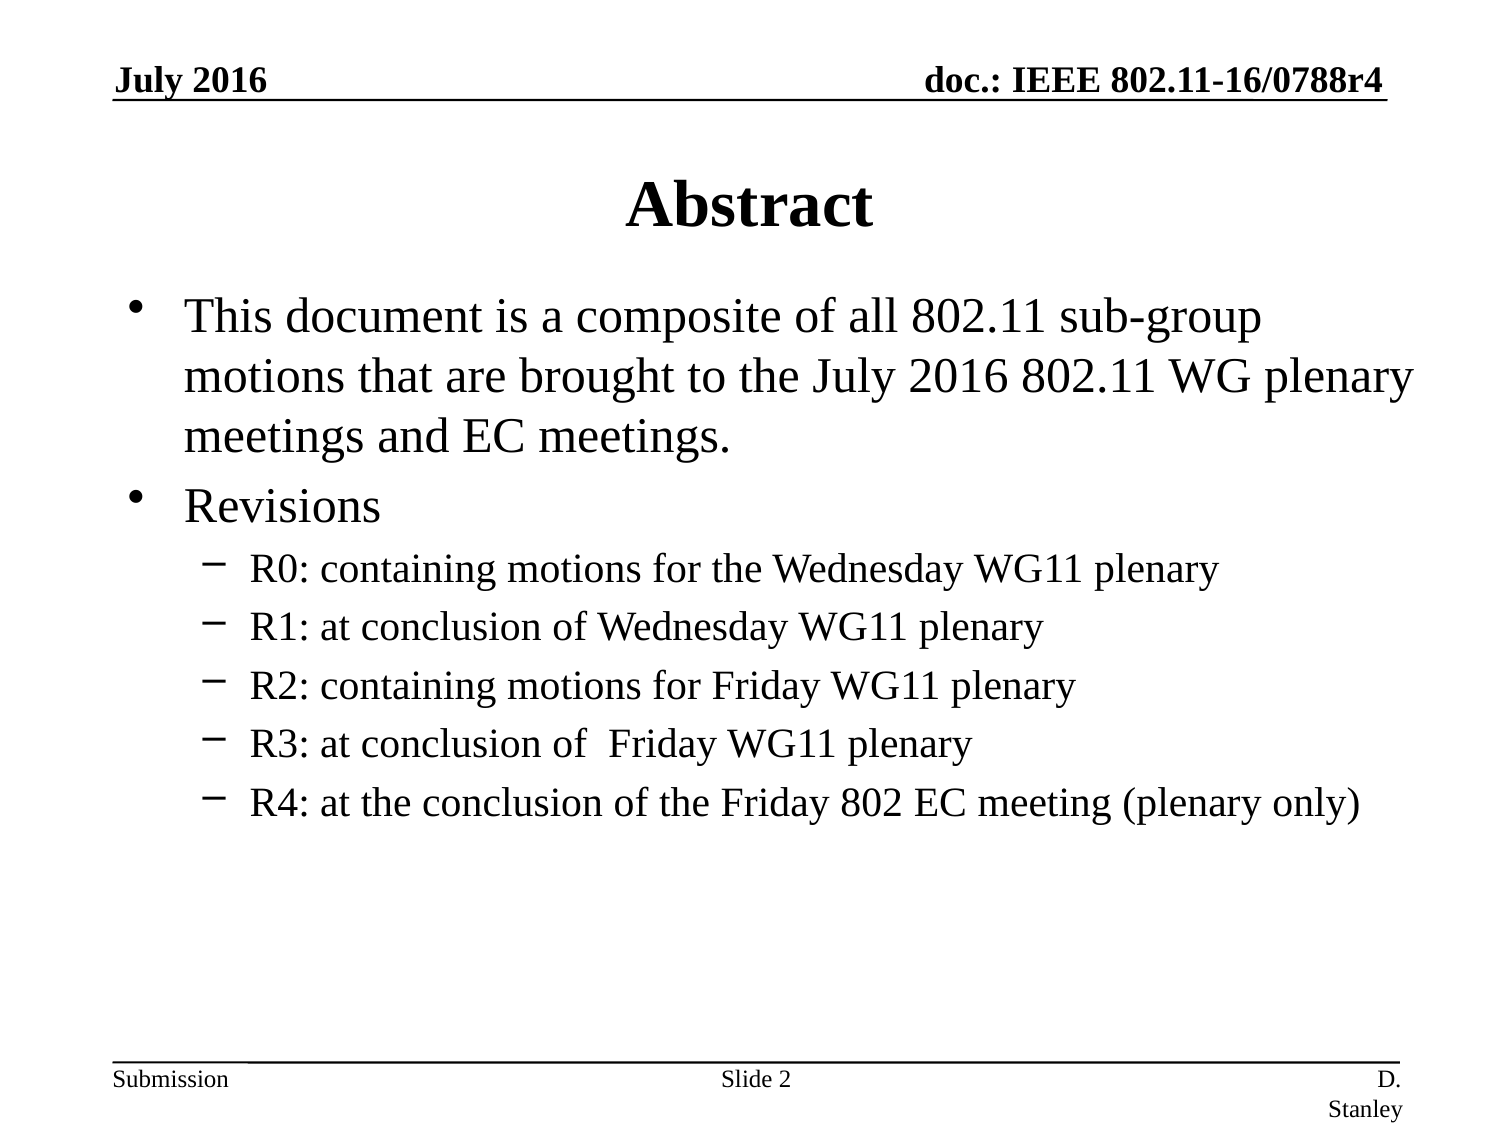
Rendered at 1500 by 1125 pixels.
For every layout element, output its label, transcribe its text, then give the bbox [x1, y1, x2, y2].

footer D. Stanley, HP Enterprise [1324, 1061, 1402, 1093]
title Abstract [112, 112, 1388, 275]
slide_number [114, 54, 374, 101]
list This document is a composite of all 802.11 sub-group motions that are brought to the July 2016 802.11 WG plenary meetings and EC meetings. Revisions R0: containing motions for the Wednesday WG11 plenary R1: at conclusion of Wednesday WG11 plenary R2: containing motions for Friday WG11 plenary R3: at conclusion of Friday WG11 plenary R4: at the conclusion of the Friday 802 EC meeting (plenary only) [112, 275, 1450, 1025]
slide_number Slide 2 [712, 1061, 800, 1093]
